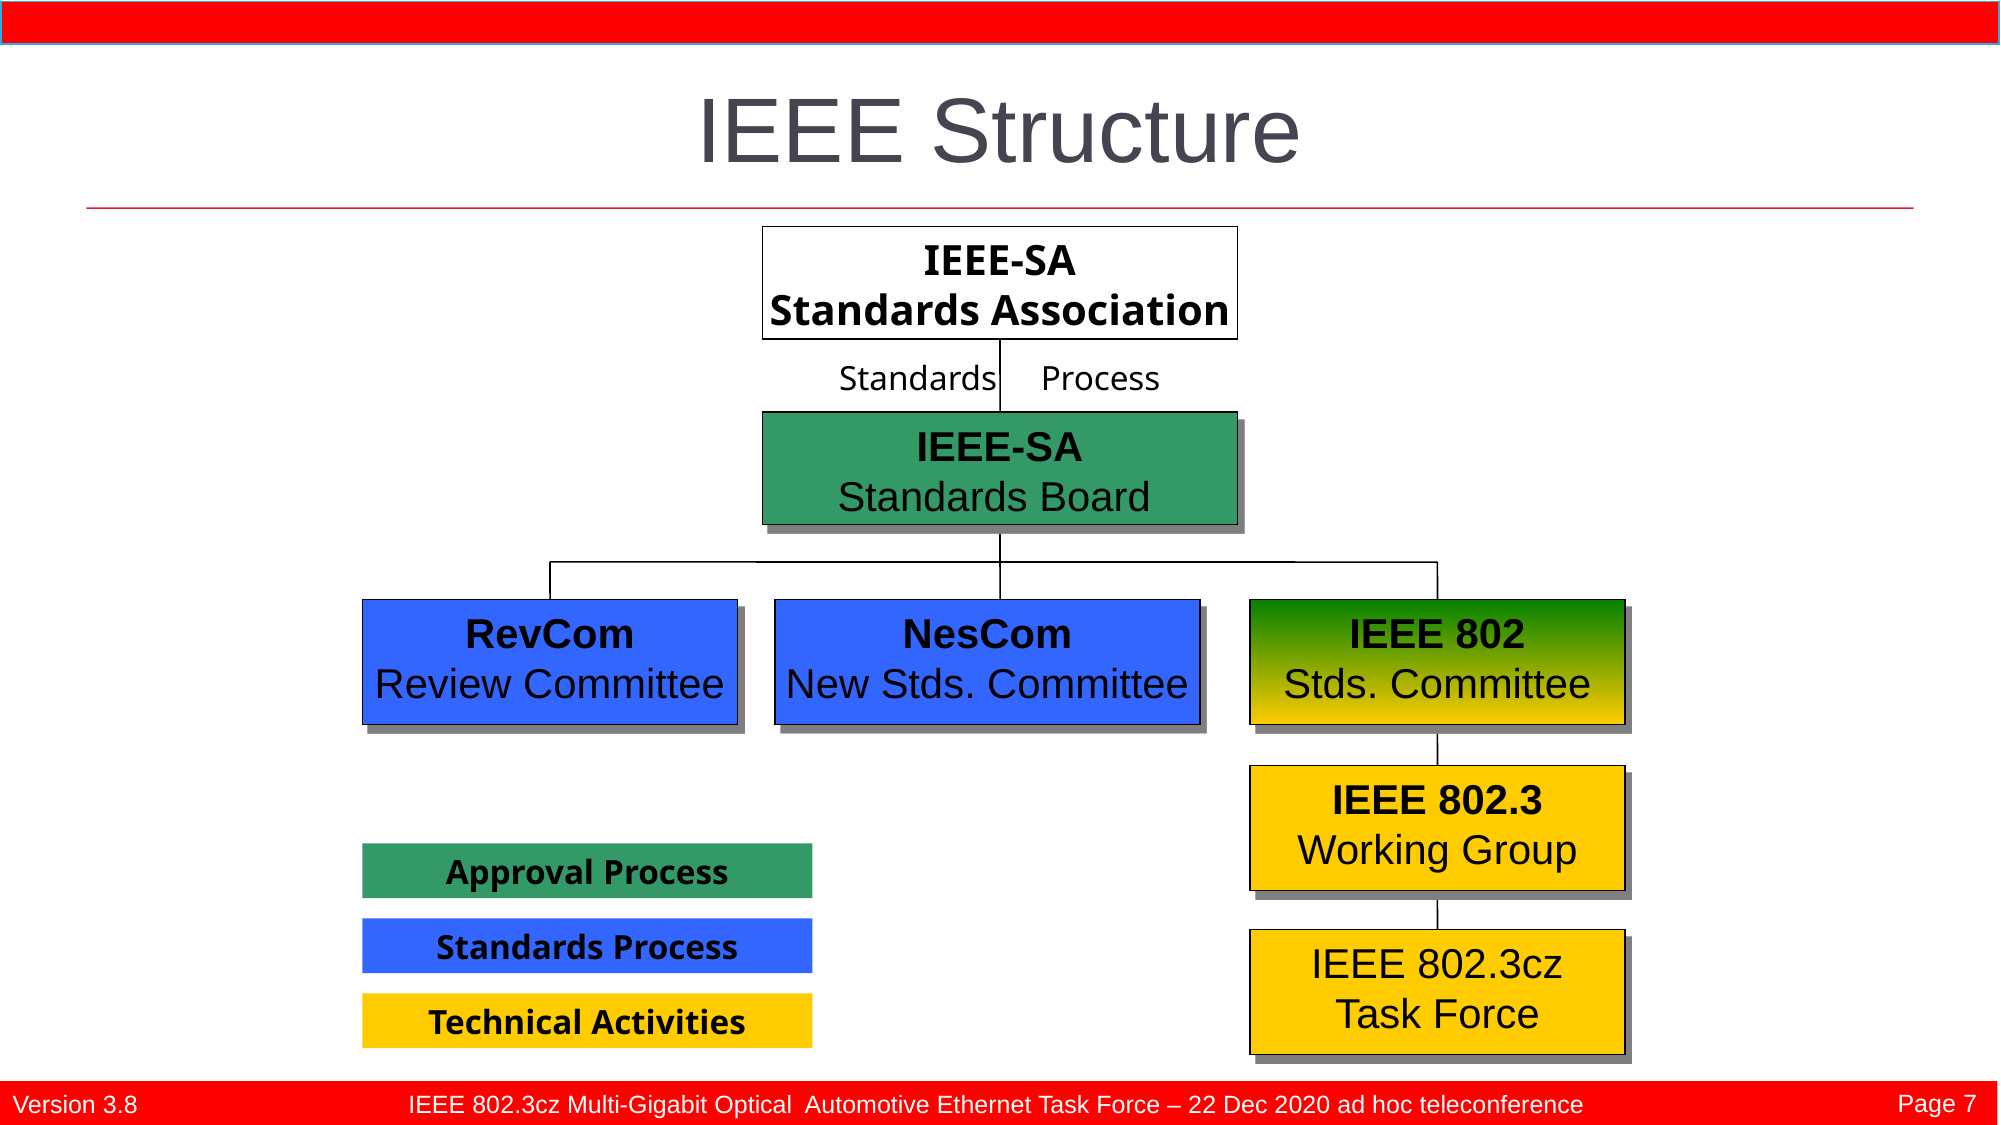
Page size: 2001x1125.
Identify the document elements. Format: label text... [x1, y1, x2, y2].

text_box RevCom Review Committee [362, 599, 738, 725]
text_box Technical Activities [362, 993, 813, 1049]
text_box Standards Process [762, 349, 1238, 405]
text_box Standards Process [362, 918, 813, 974]
text_box IEEE 802.3cz Task Force [1249, 929, 1625, 1055]
text_box IEEE-SA Standards Board [762, 411, 1238, 525]
title IEEE Structure [99, 66, 1901, 197]
text_box Approval Process [362, 843, 813, 899]
text_box IEEE-SA Standards Association [762, 226, 1238, 339]
text_box IEEE 802 Stds. Committee [1249, 599, 1625, 725]
text_box NesCom New Stds. Committee [774, 599, 1200, 725]
text_box IEEE 802.3 Working Group [1249, 765, 1625, 891]
